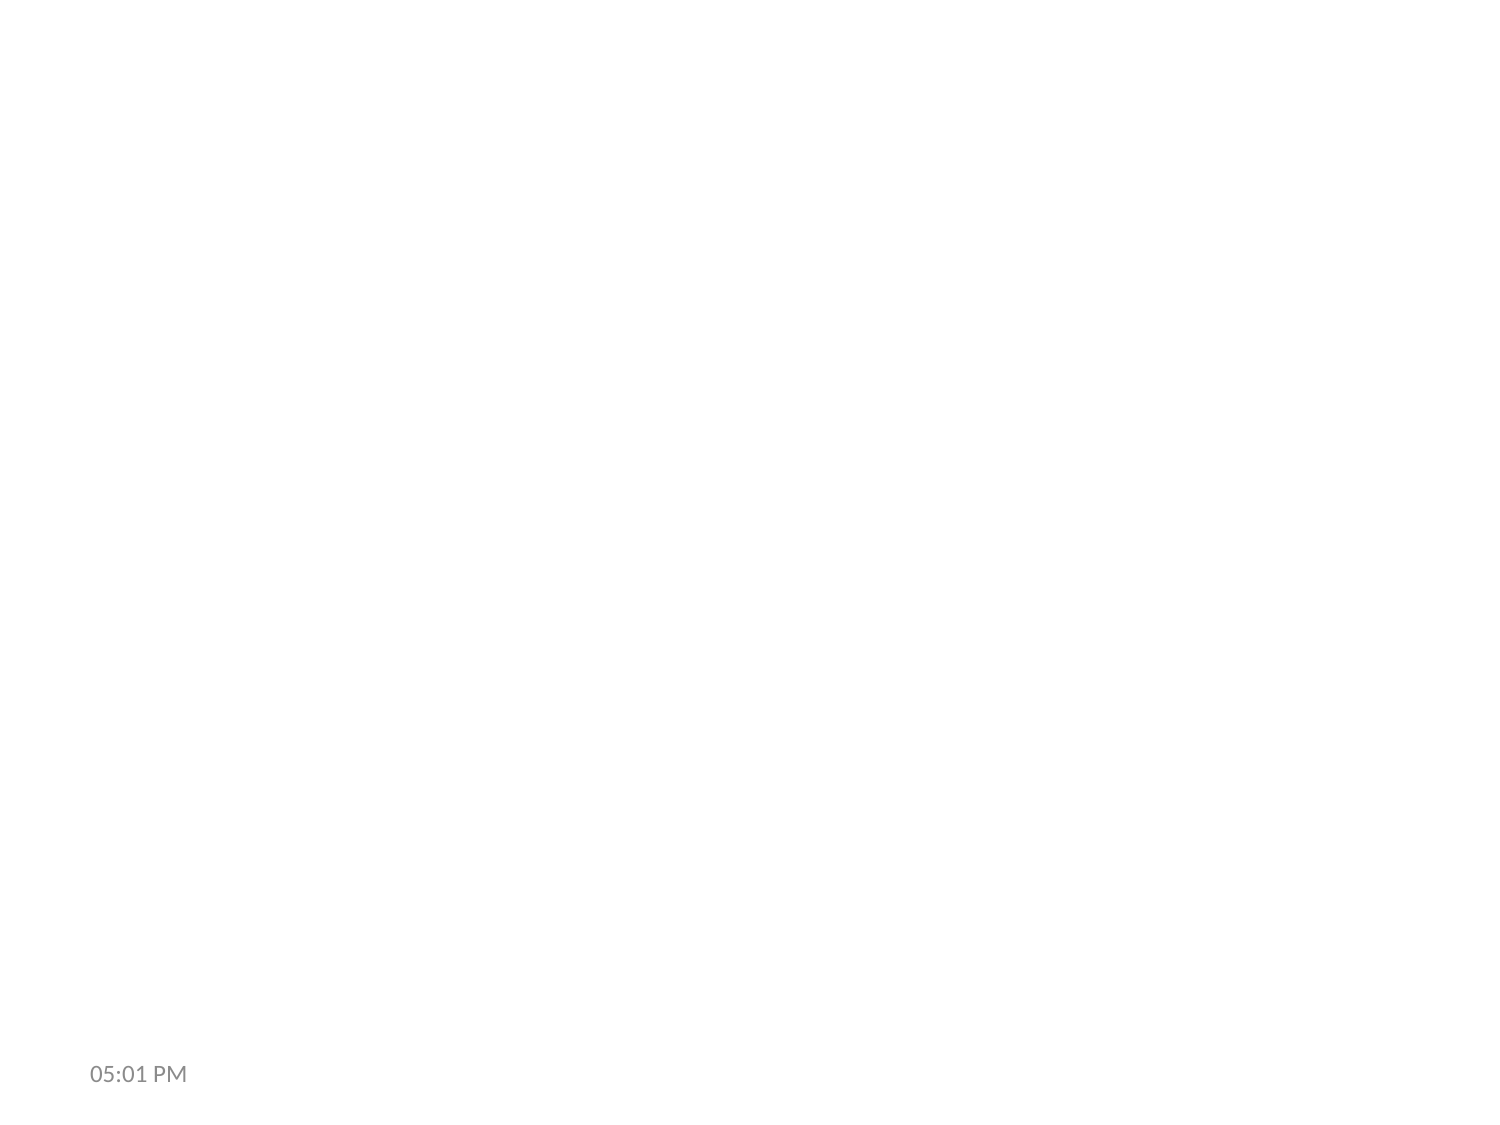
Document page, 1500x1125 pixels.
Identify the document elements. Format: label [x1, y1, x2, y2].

slide_number [75, 1042, 425, 1103]
